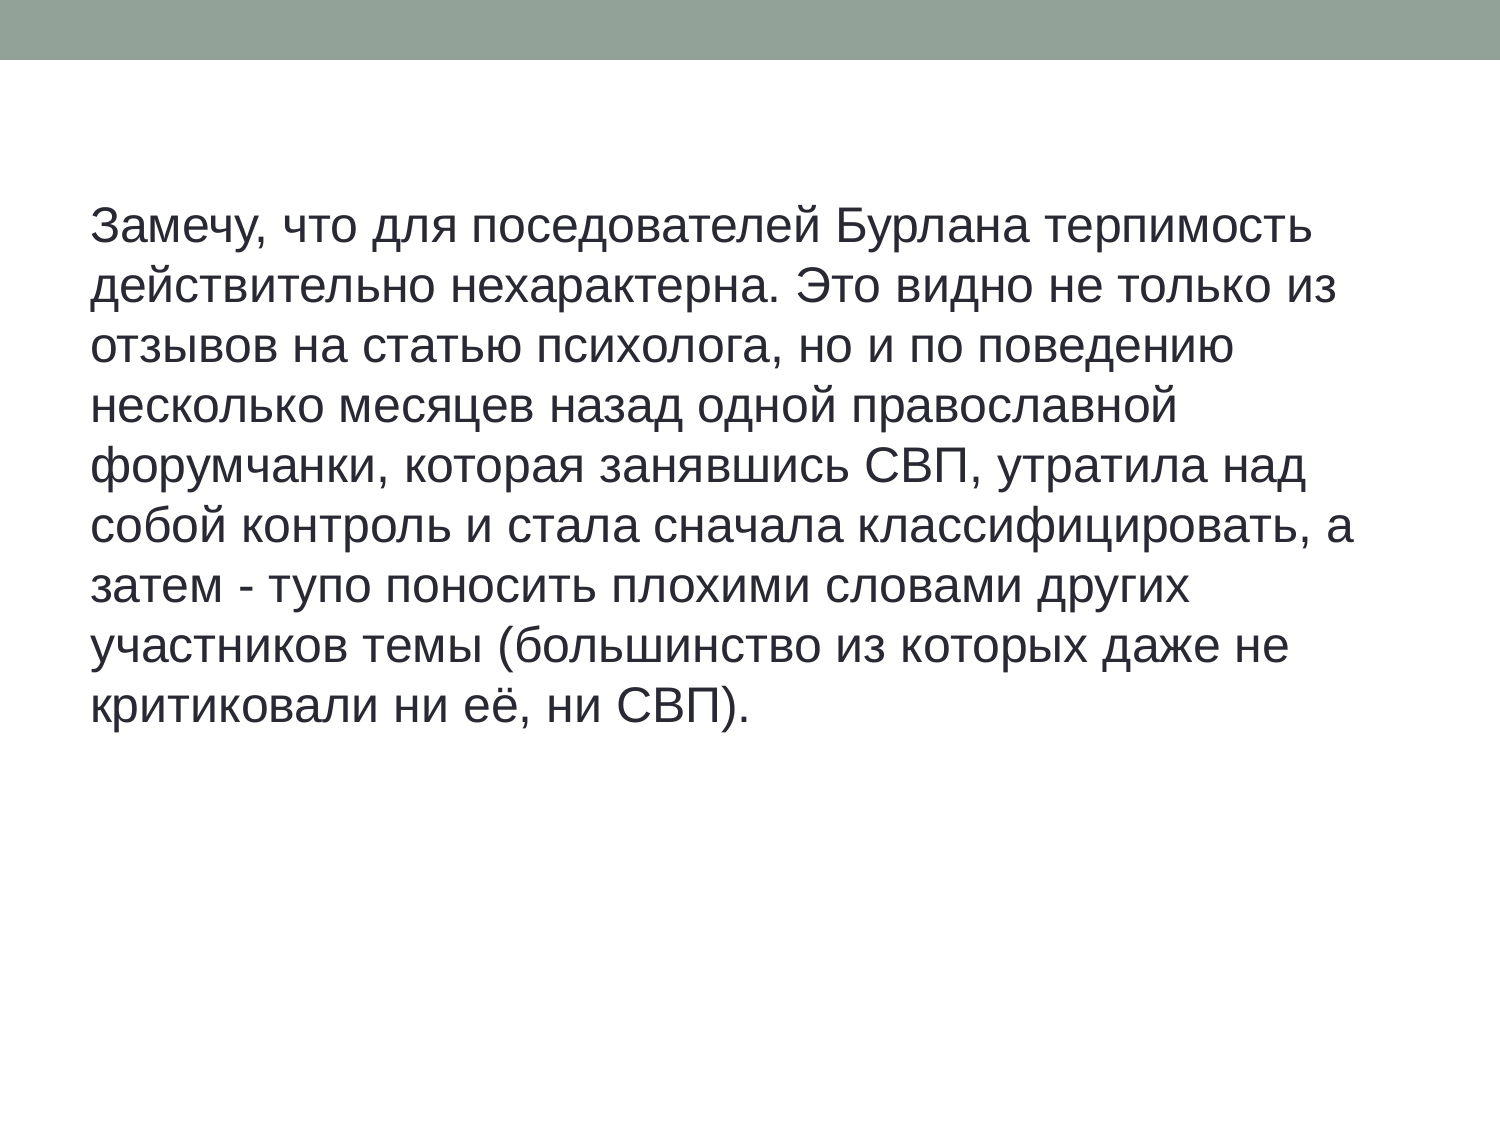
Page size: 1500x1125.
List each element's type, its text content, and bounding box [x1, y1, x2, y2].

list Замечу, что для поседователей Бурлана терпимость действительно нехарактерна. Это видно не только из отзывов на статью психолога, но и по поведению несколько месяцев назад одной православной форумчанки, которая занявшись СВП, утратила над собой контроль и стала сначала классифицировать, а затем - тупо поносить плохими словами других участников темы (большинство из которых даже не критиковали ни её, ни СВП). [75, 184, 1424, 1063]
